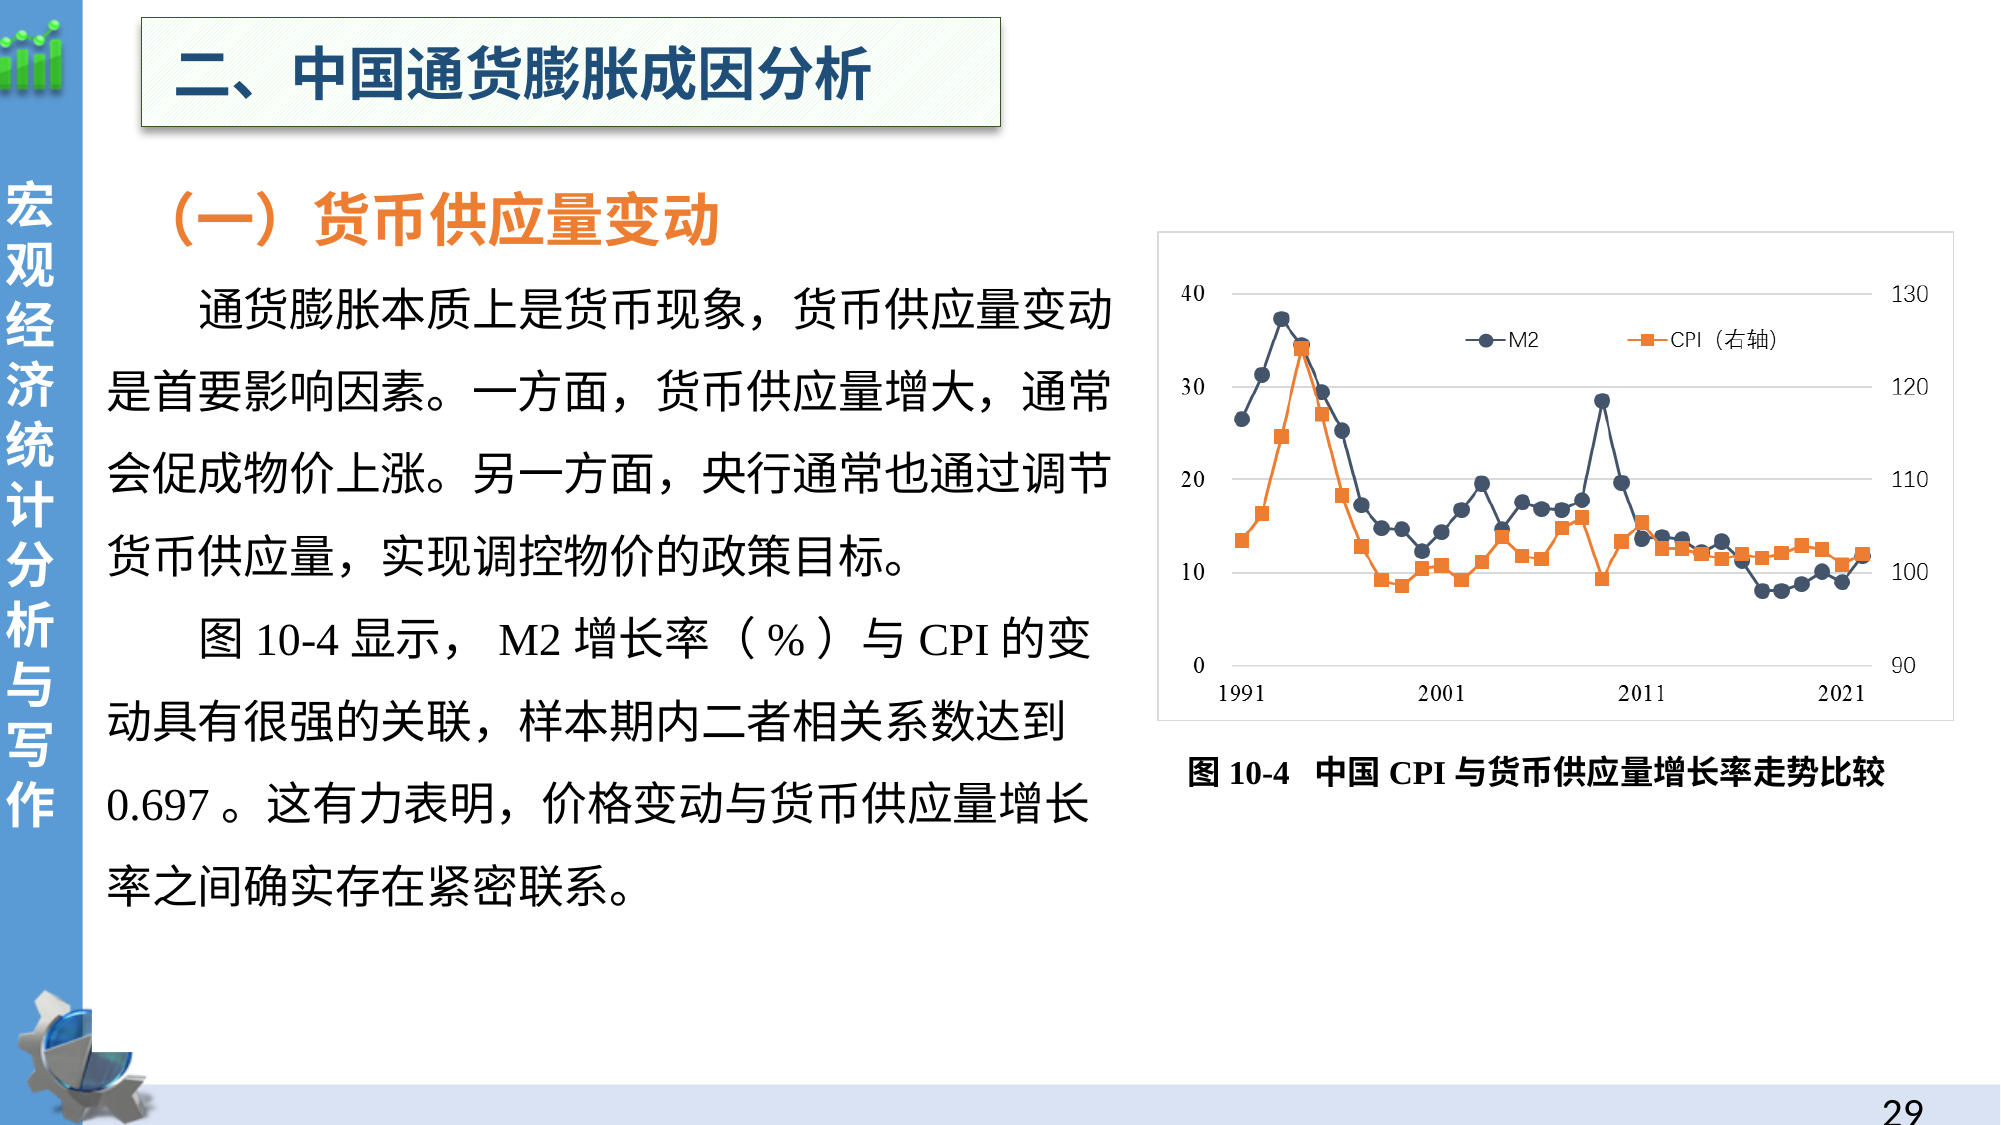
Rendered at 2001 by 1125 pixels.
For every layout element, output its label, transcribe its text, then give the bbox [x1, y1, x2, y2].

text_box 图10-4 中国CPI与货币供应量增长率走势比较 [1120, 743, 1954, 799]
text_box [1786, 1085, 1940, 1125]
text_box 二、中国通货膨胀成因分析 [141, 17, 1000, 127]
text_box （一）货币供应量变动 通货膨胀本质上是货币现象，货币供应量变动是首要影响因素。一方面，货币供应量增大，通常会促成物价上涨。另一方面，央行通常也通过调节货币供应量，实现调控物价的政策目标。 图10-4显示，M2增长率（%）与CPI的变动具有很强的关联，样本期内二者相关系数达到0.697。这有力表明，价格变动与货币供应量增长率之间确实存在紧密联系。 [91, 140, 1148, 1053]
picture [0, 0, 2001, 1125]
